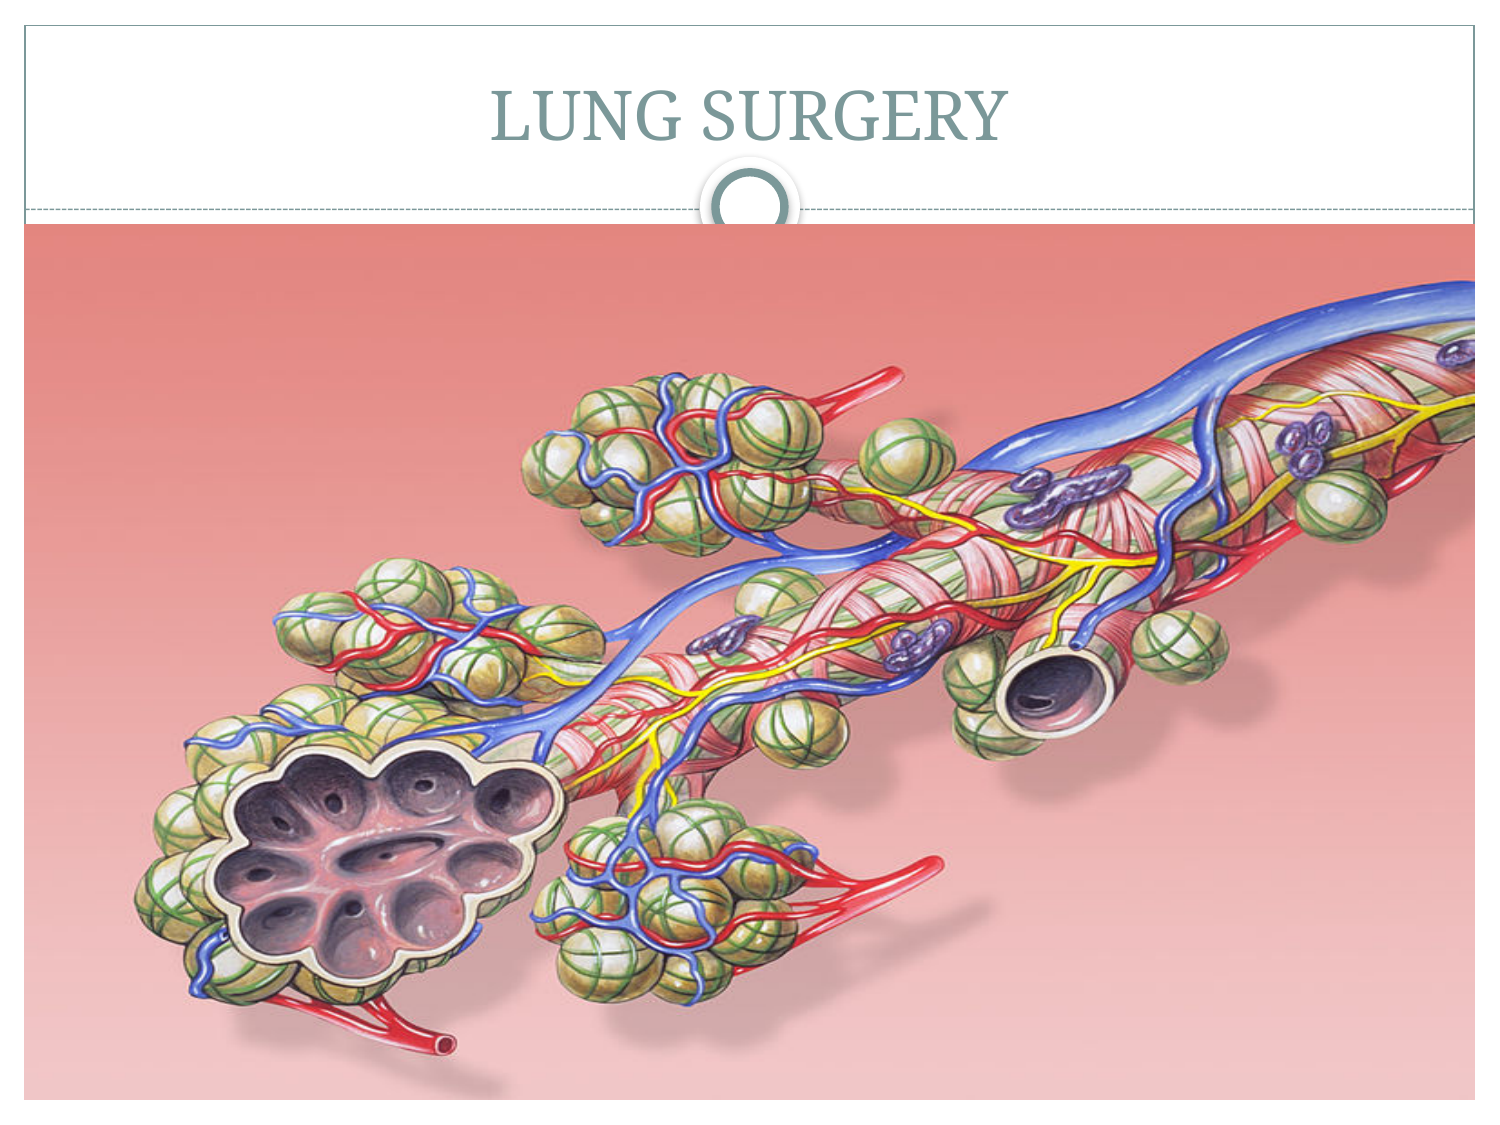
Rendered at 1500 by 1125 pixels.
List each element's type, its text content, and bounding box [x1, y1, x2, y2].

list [24, 224, 1476, 1101]
title LUNG SURGERY [49, 37, 1450, 162]
